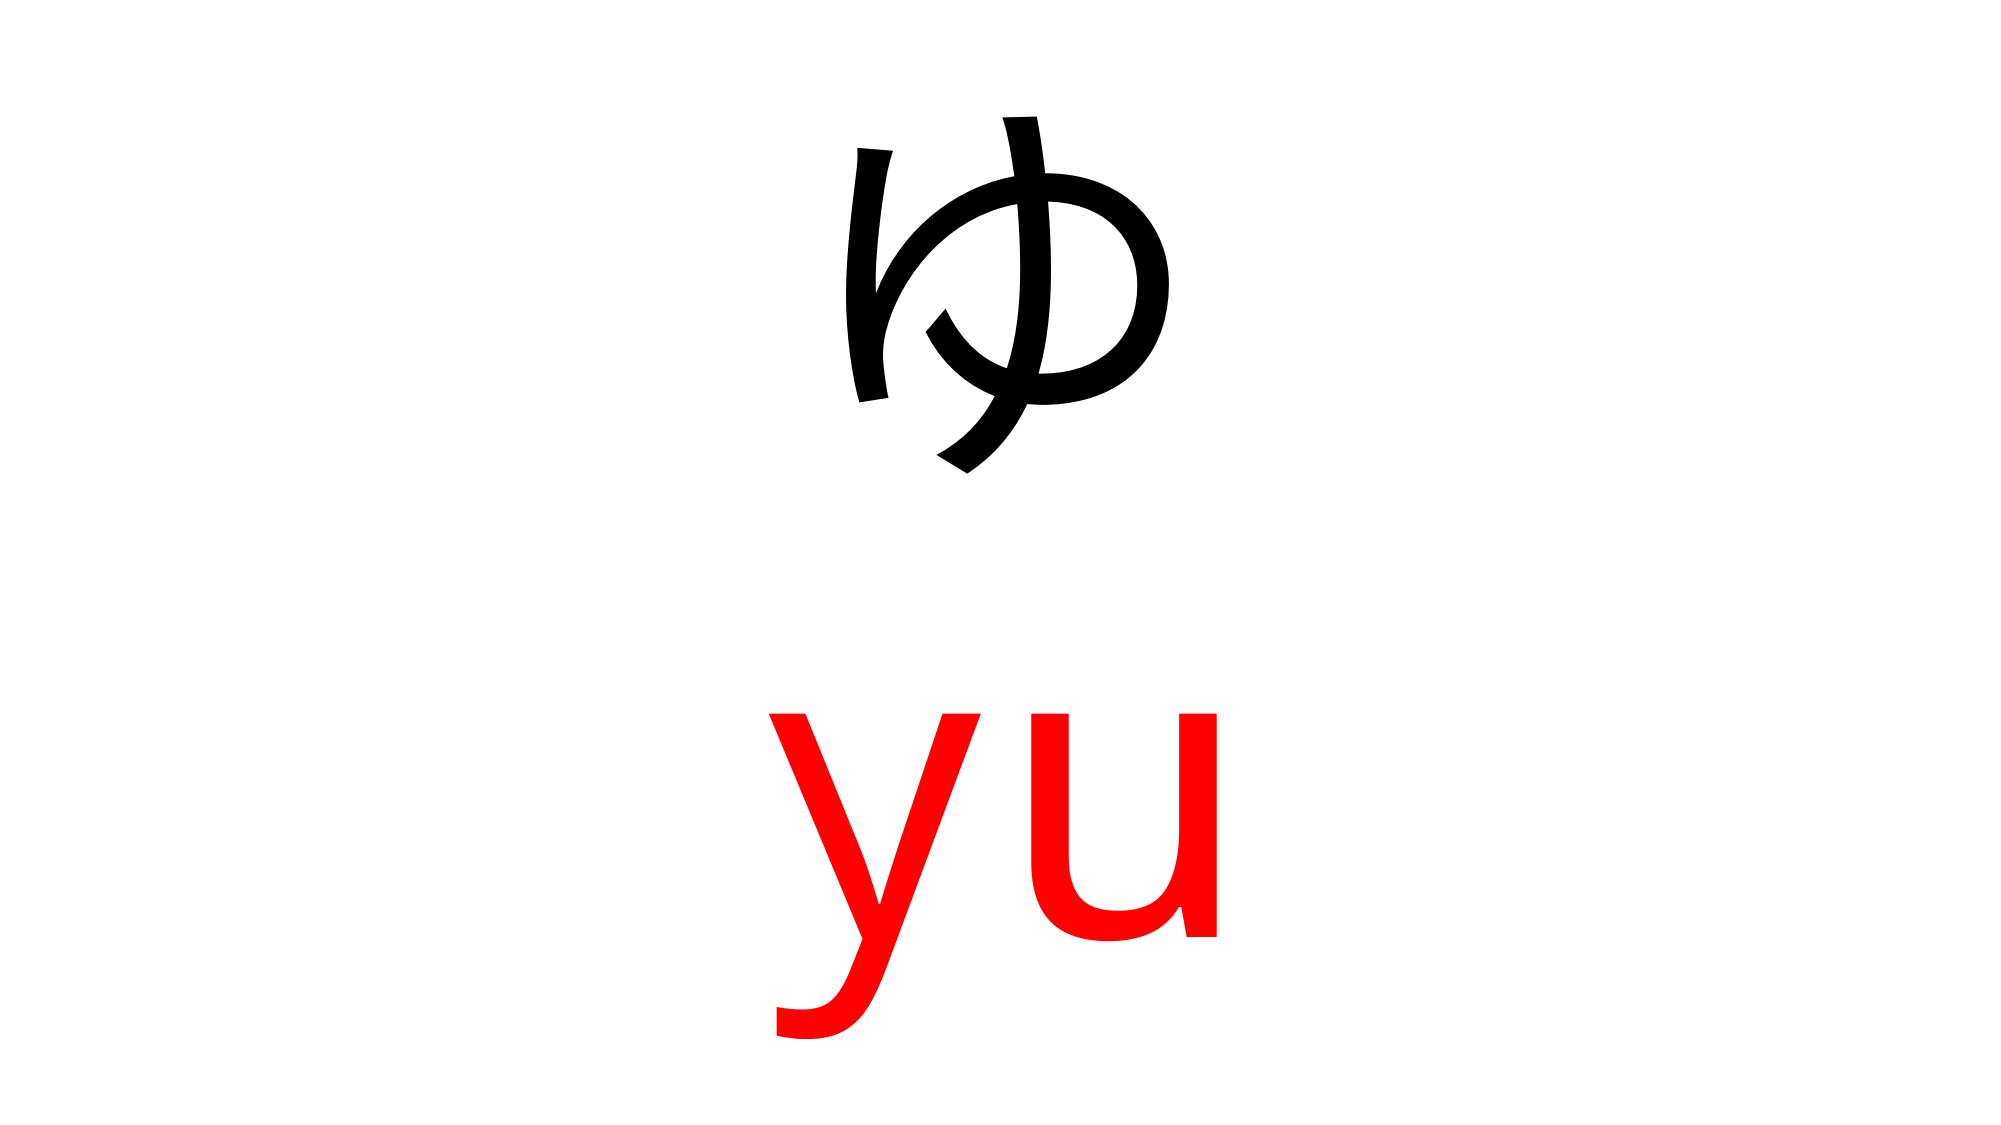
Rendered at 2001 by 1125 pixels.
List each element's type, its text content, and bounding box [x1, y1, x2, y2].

title ゆ [249, 71, 1750, 545]
text_box yu [249, 562, 1750, 1036]
